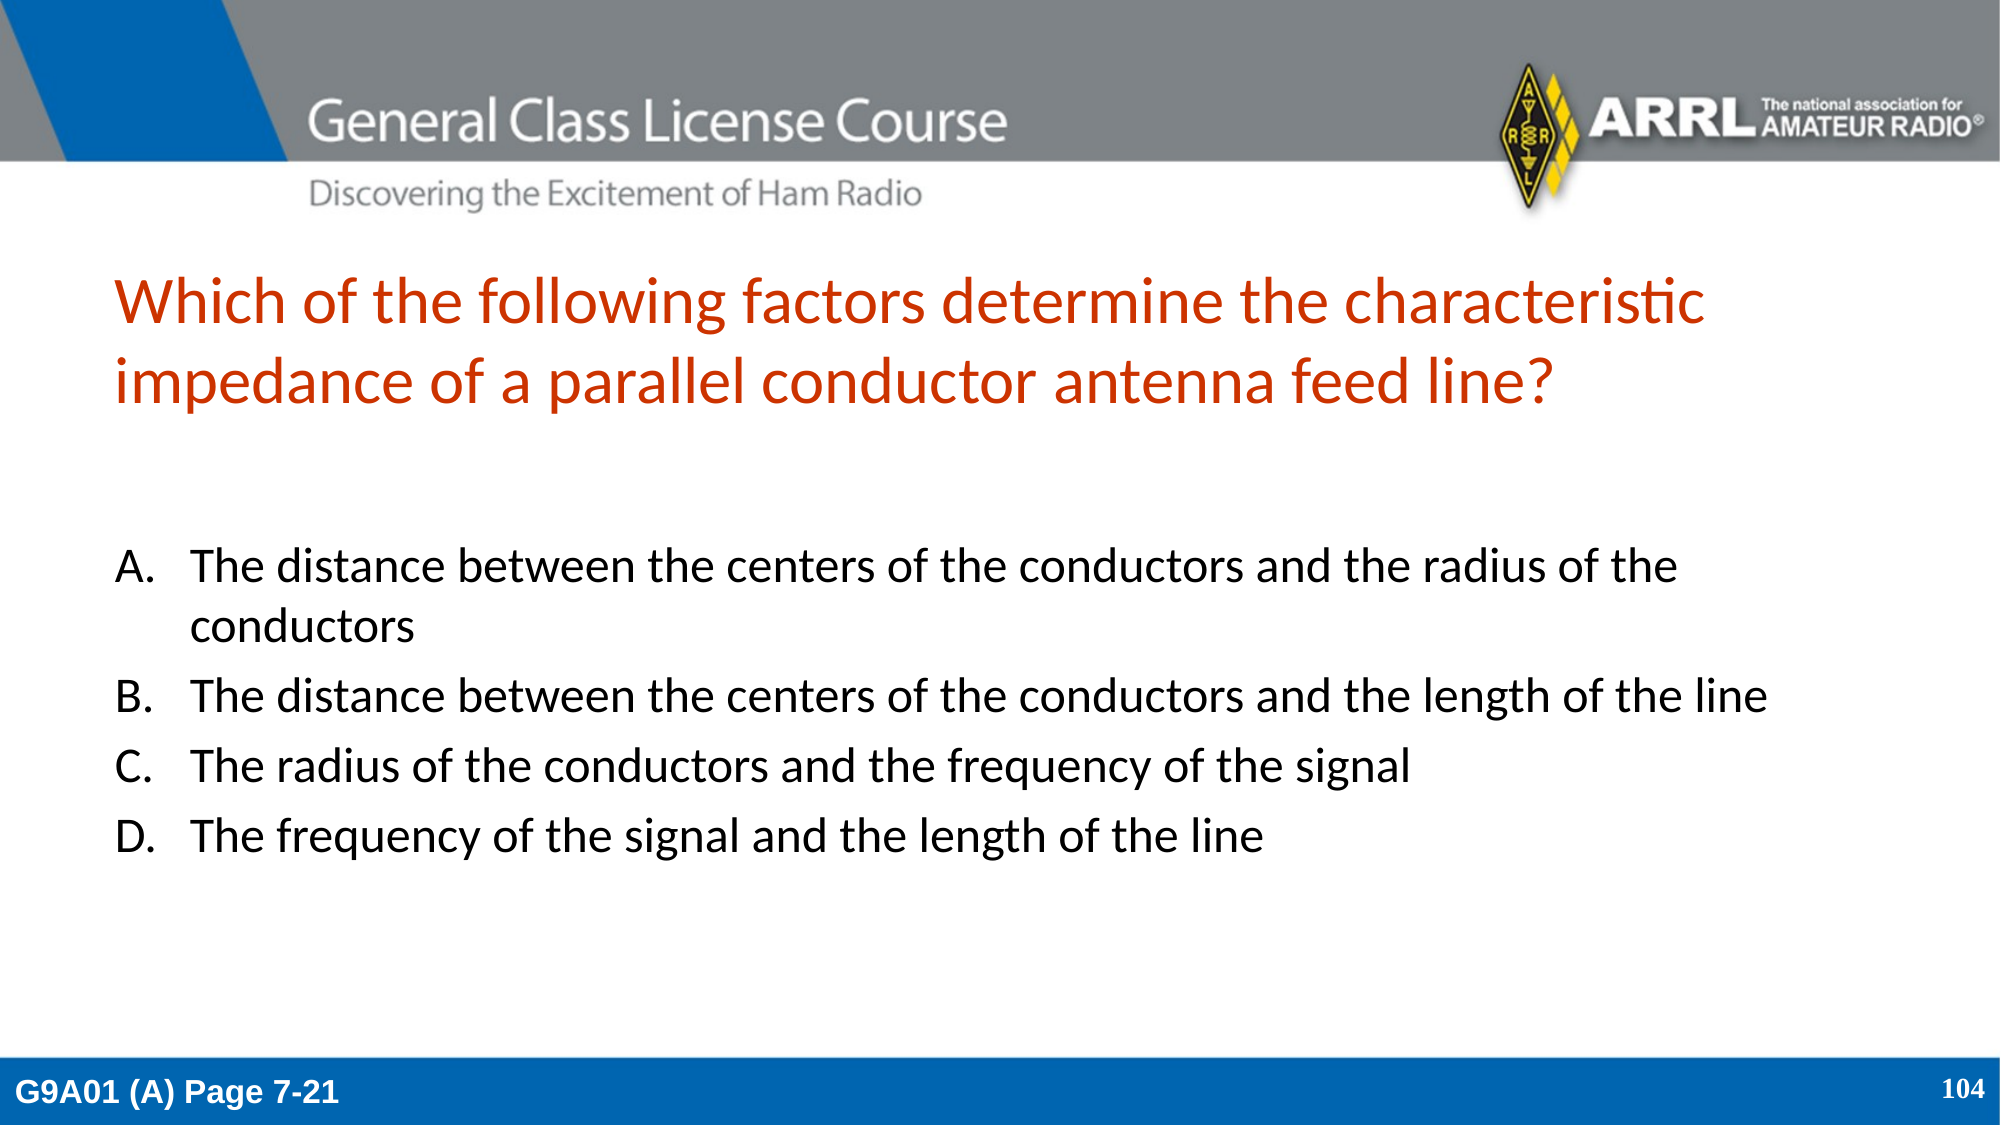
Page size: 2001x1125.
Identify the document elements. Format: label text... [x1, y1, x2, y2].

title Which of the following factors determine the characteristic impedance of a parallel conductor antenna feed line? [99, 249, 1900, 468]
text_box G9A01 (A) Page 7-21 [0, 1062, 1313, 1118]
text_box 104 [1875, 1062, 2000, 1113]
picture [0, 0, 2001, 1125]
list The distance between the centers of the conductors and the radius of the conductors The distance between the centers of the conductors and the length of the line The radius of the conductors and the frequency of the signal The frequency of the signal and the length of the line [99, 525, 1900, 1005]
